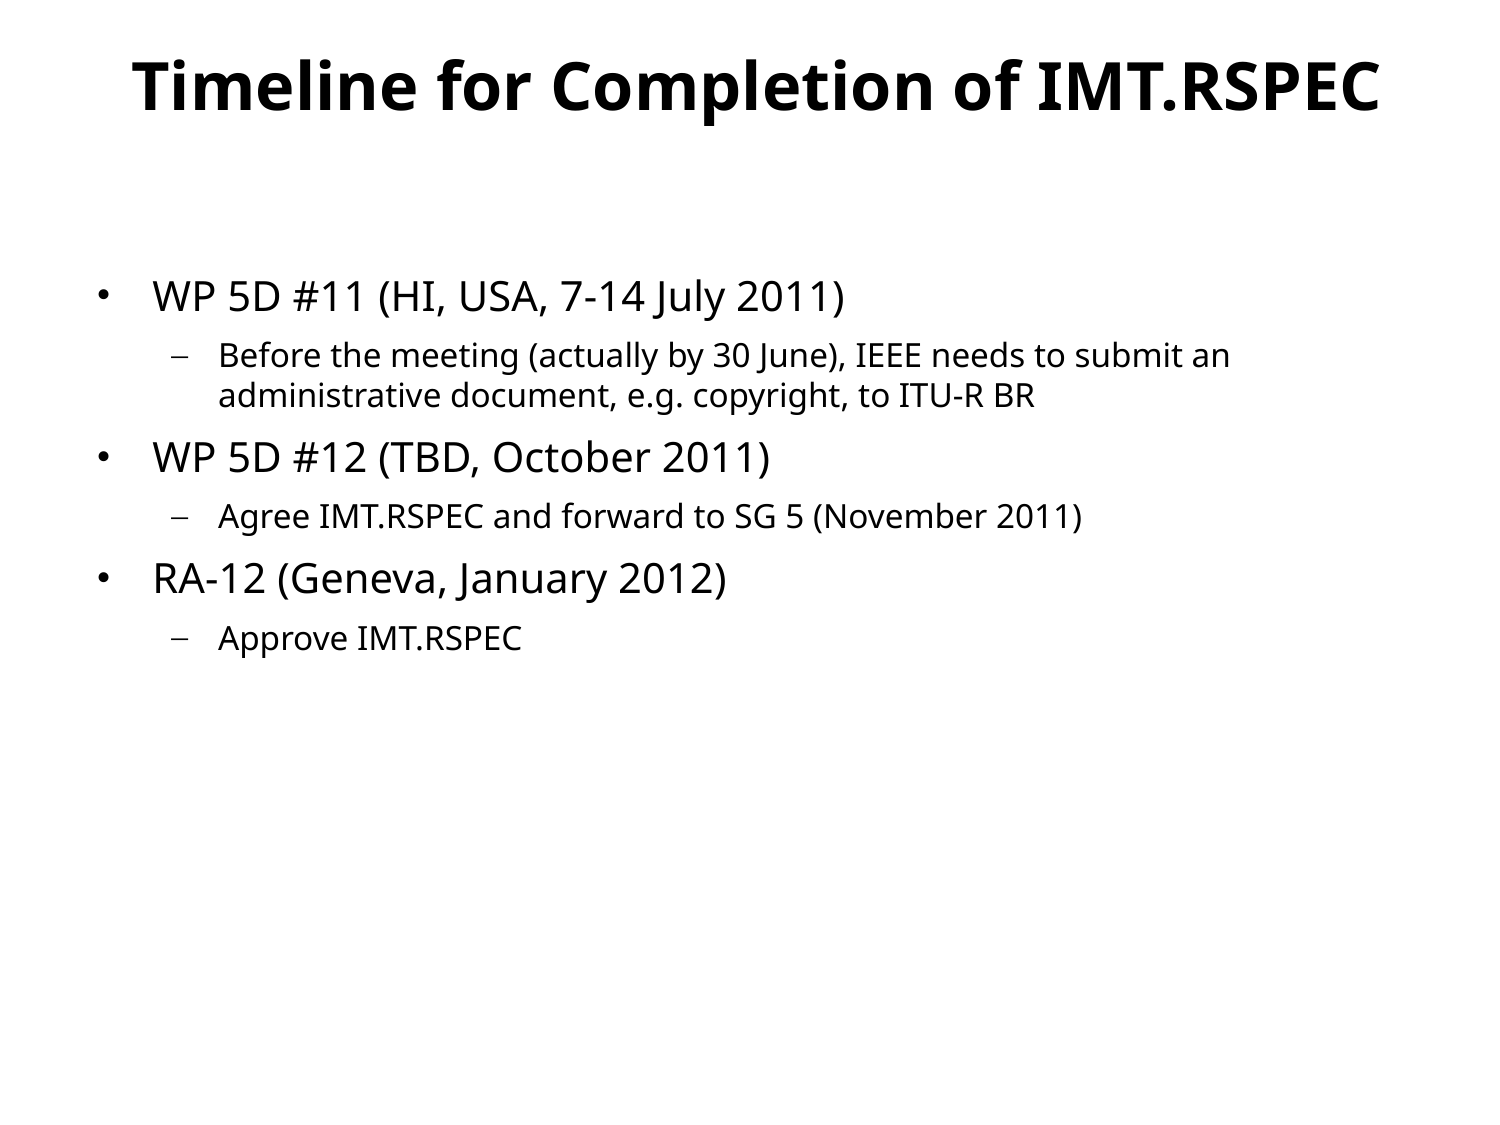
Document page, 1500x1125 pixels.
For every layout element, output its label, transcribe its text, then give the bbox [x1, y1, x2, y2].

list WP 5D #11 (HI, USA, 7-14 July 2011) Before the meeting (actually by 30 June), IEEE needs to submit an administrative document, e.g. copyright, to ITU-R BR WP 5D #12 (TBD, October 2011) Agree IMT.RSPEC and forward to SG 5 (November 2011) RA-12 (Geneva, January 2012) Approve IMT.RSPEC [75, 262, 1425, 1005]
text_box Timeline for Completion of IMT.RSPEC [74, 36, 1425, 152]
